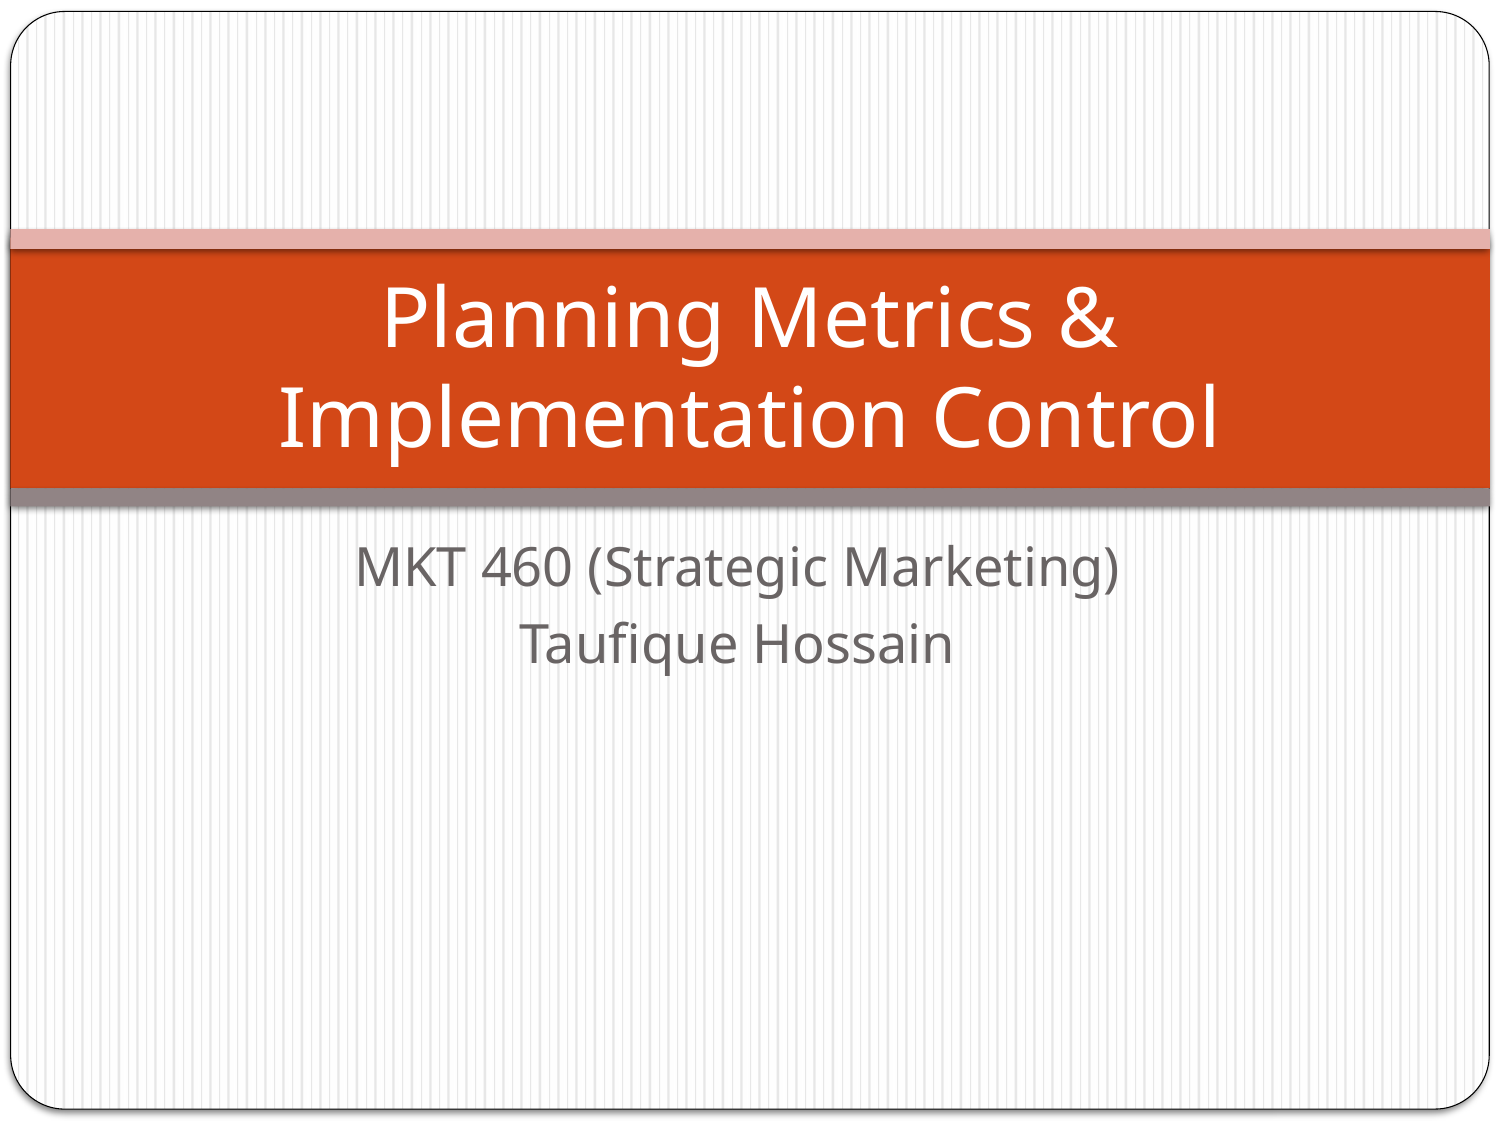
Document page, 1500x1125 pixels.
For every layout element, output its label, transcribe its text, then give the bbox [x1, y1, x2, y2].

subtitle MKT 460 (Strategic Marketing) Taufique Hossain [212, 524, 1263, 788]
title Planning Metrics & Implementation Control [74, 246, 1426, 489]
